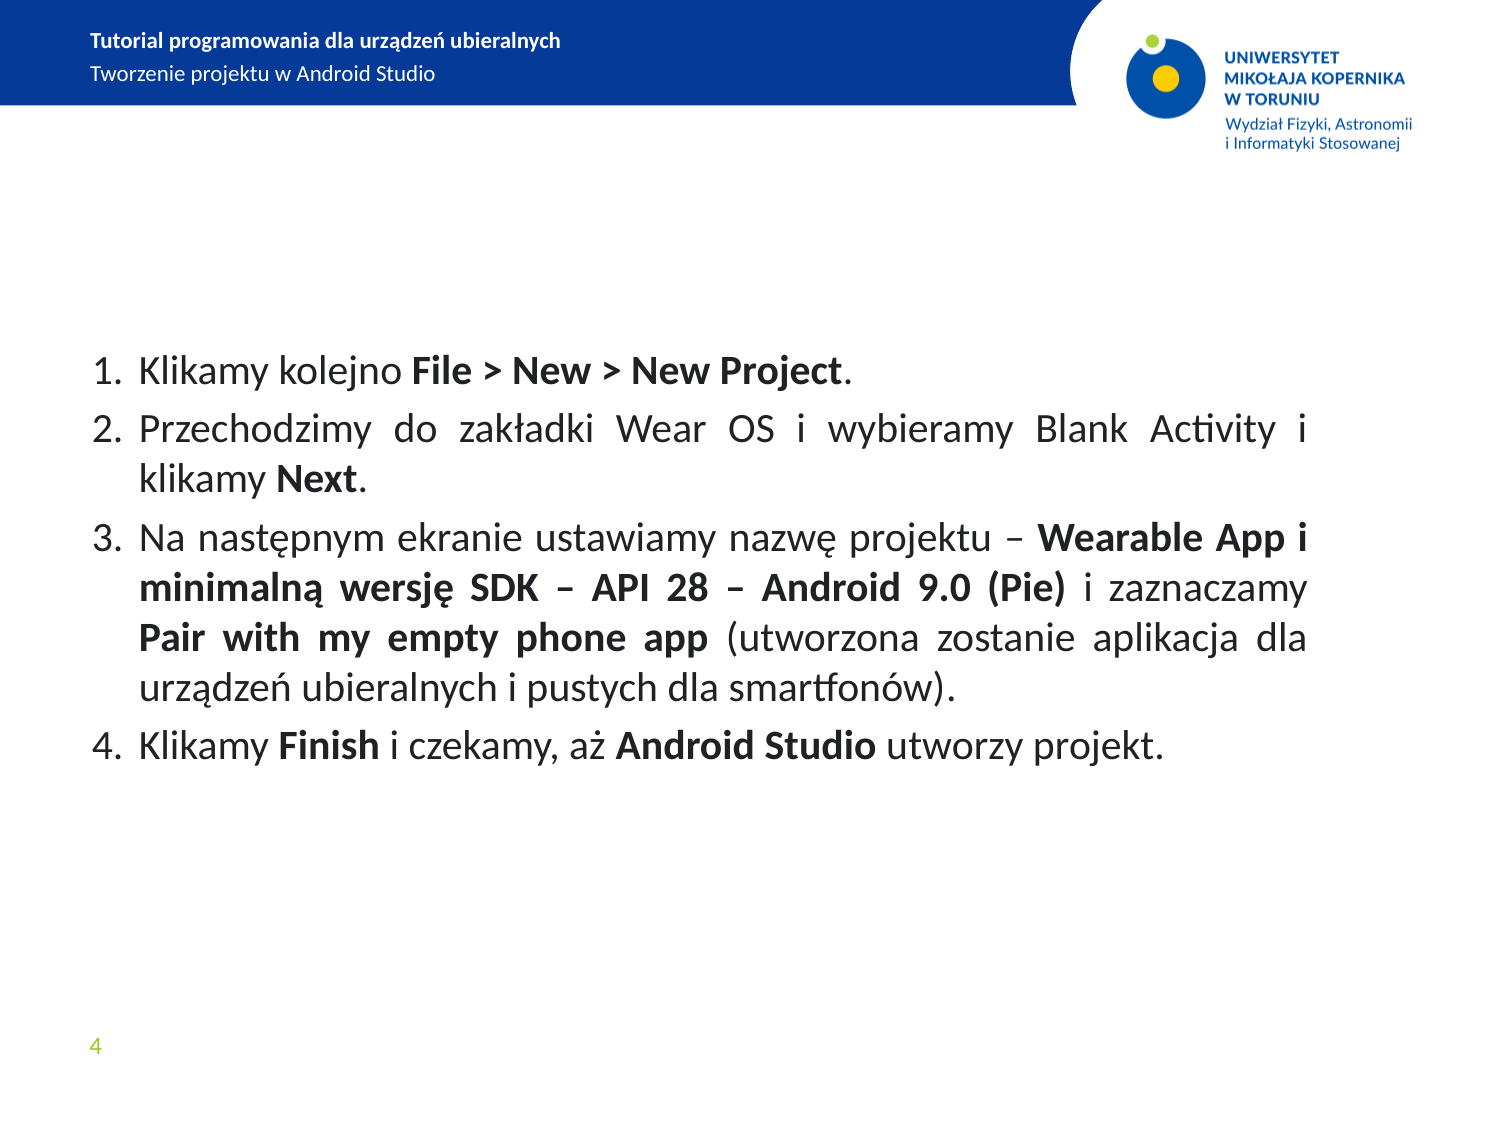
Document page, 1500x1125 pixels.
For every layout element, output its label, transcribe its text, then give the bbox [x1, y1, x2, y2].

list Klikamy kolejno File > New > New Project. Przechodzimy do zakładki Wear OS i wybieramy Blank Activity i klikamy Next. Na następnym ekranie ustawiamy nazwę projektu – Wearable App i minimalną wersję SDK – API 28 – Android 9.0 (Pie) i zaznaczamy Pair with my empty phone app (utworzona zostanie aplikacja dla urządzeń ubieralnych i pustych dla smartfonów). Klikamy Finish i czekamy, aż Android Studio utworzy projekt. [77, 335, 1323, 898]
picture [1100, 8, 1438, 178]
list Tworzenie projektu w Android Studio [75, 50, 1040, 96]
list Tutorial programowania dla urządzeń ubieralnych [75, 18, 1040, 50]
